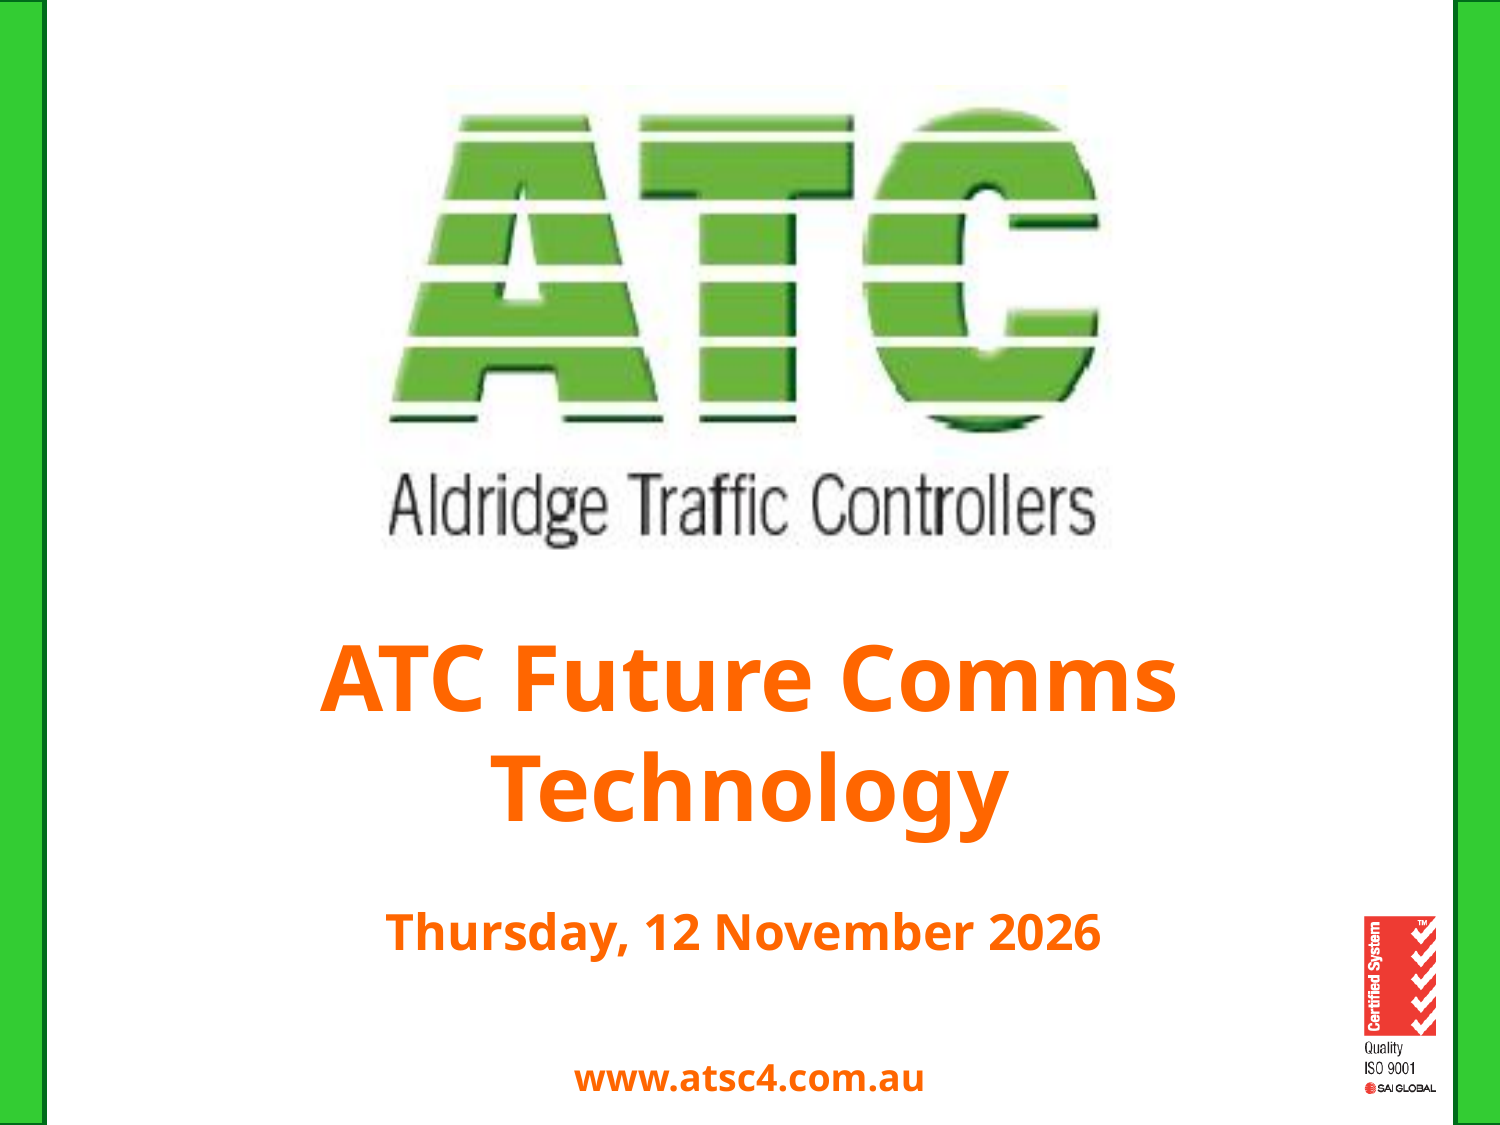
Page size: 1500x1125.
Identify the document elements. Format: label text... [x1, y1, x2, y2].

footer www.atsc4.com.au [323, 1046, 1177, 1125]
picture [360, 85, 1129, 567]
picture [1364, 916, 1436, 1094]
title ATC Future Comms Technology [129, 609, 1371, 852]
